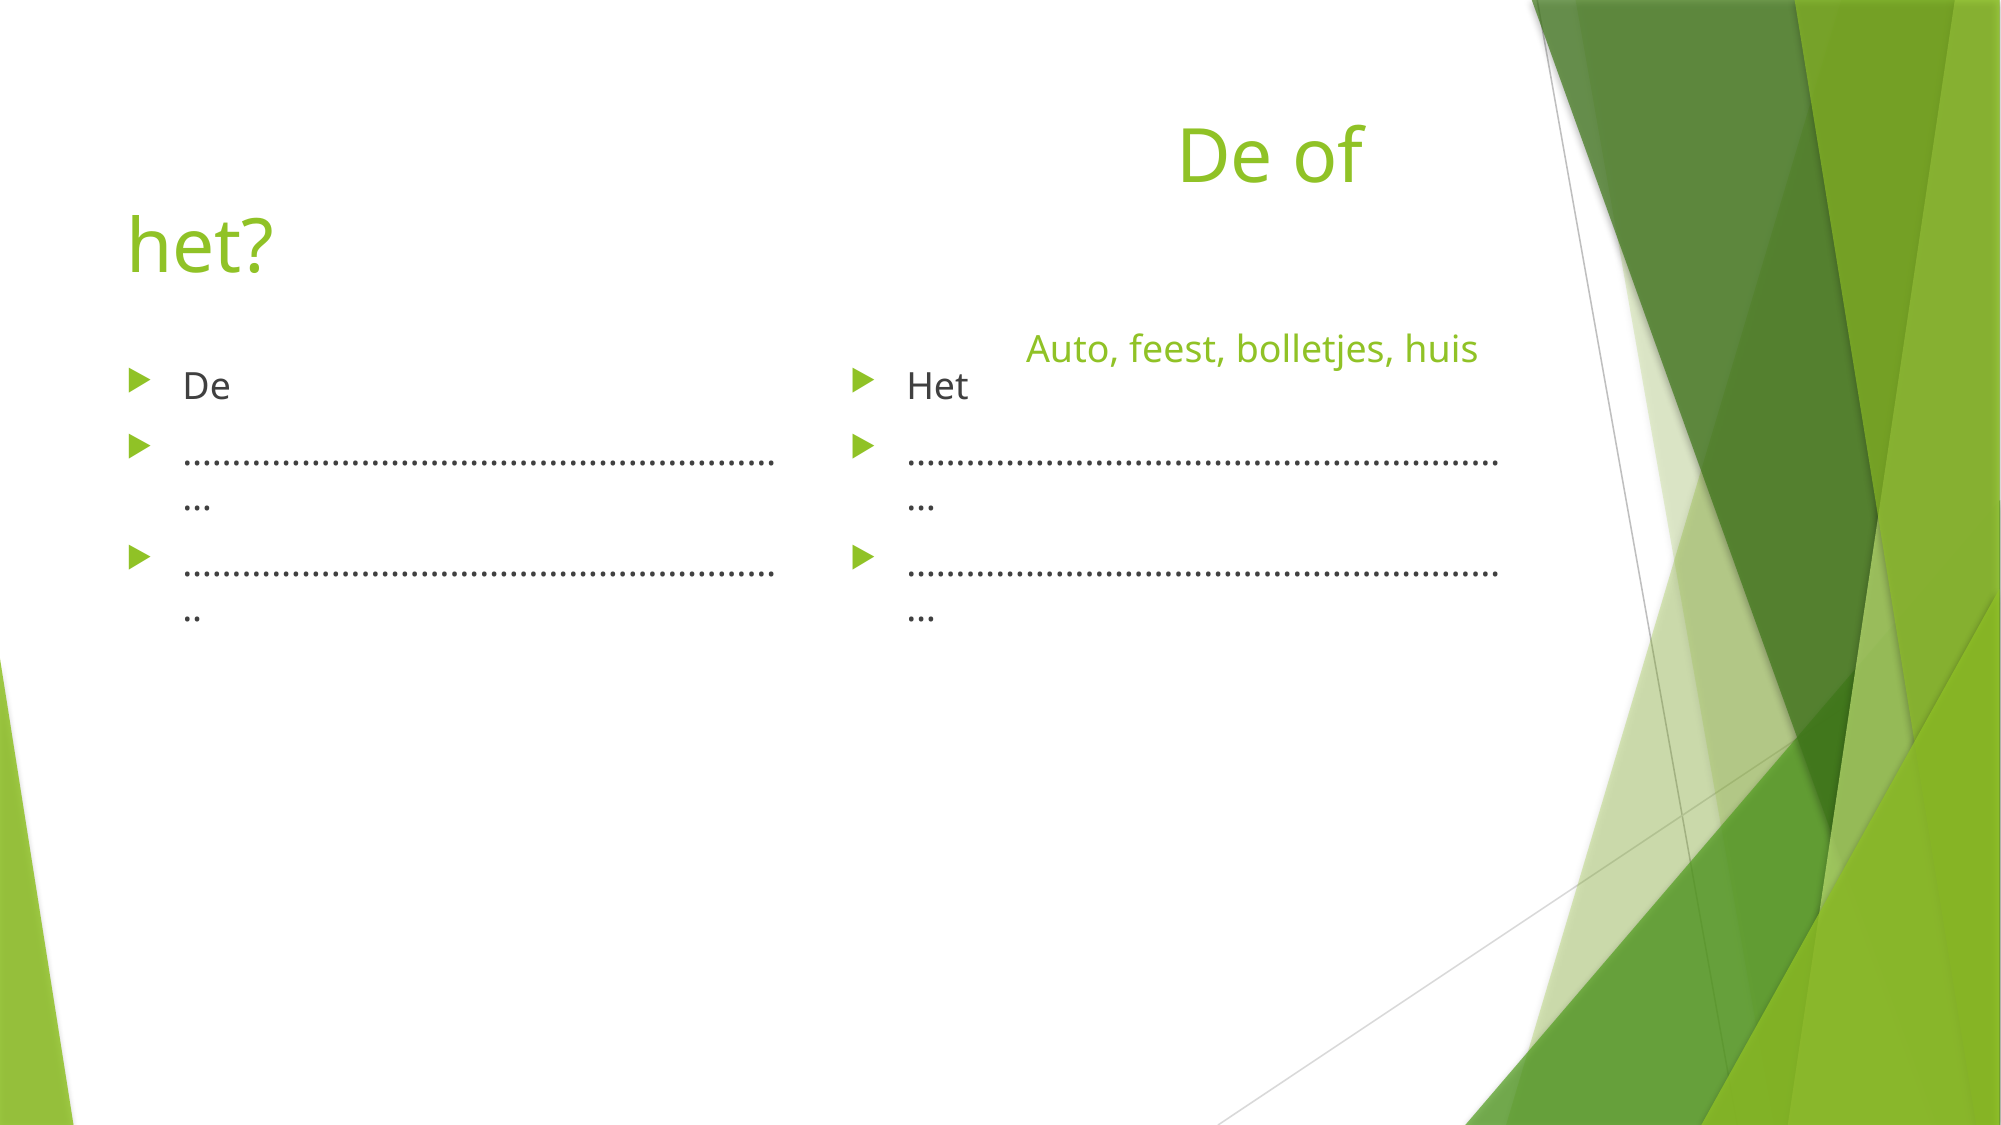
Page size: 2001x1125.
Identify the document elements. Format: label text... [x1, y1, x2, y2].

list De ……………………………………………………… …………………………………………………….. [111, 354, 798, 992]
list Het ……………………………………………………… ……………………………………………………… [834, 354, 1522, 992]
title De of het? Auto, feest, bolletjes, huis [111, 99, 1522, 317]
